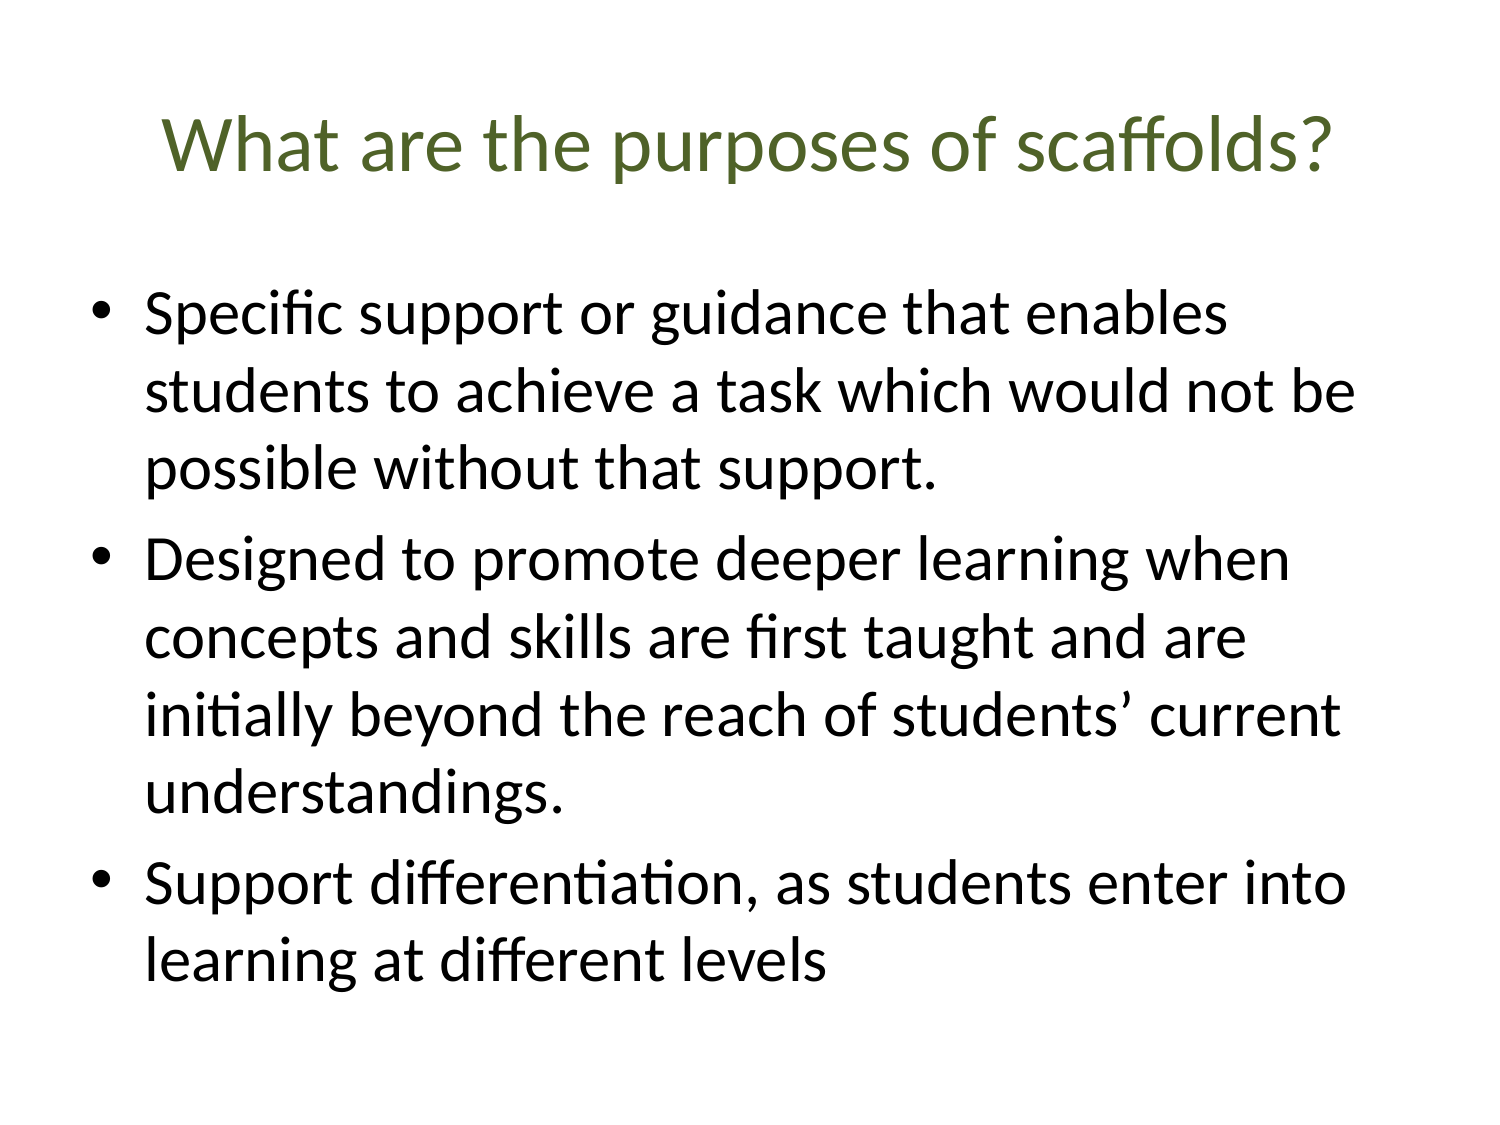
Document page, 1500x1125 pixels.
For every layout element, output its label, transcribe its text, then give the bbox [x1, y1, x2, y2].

list Specific support or guidance that enables students to achieve a task which would not be possible without that support. Designed to promote deeper learning when concepts and skills are first taught and are initially beyond the reach of students’ current understandings. Support differentiation, as students enter into learning at different levels [75, 262, 1425, 1005]
title What are the purposes of scaffolds? [75, 45, 1425, 233]
